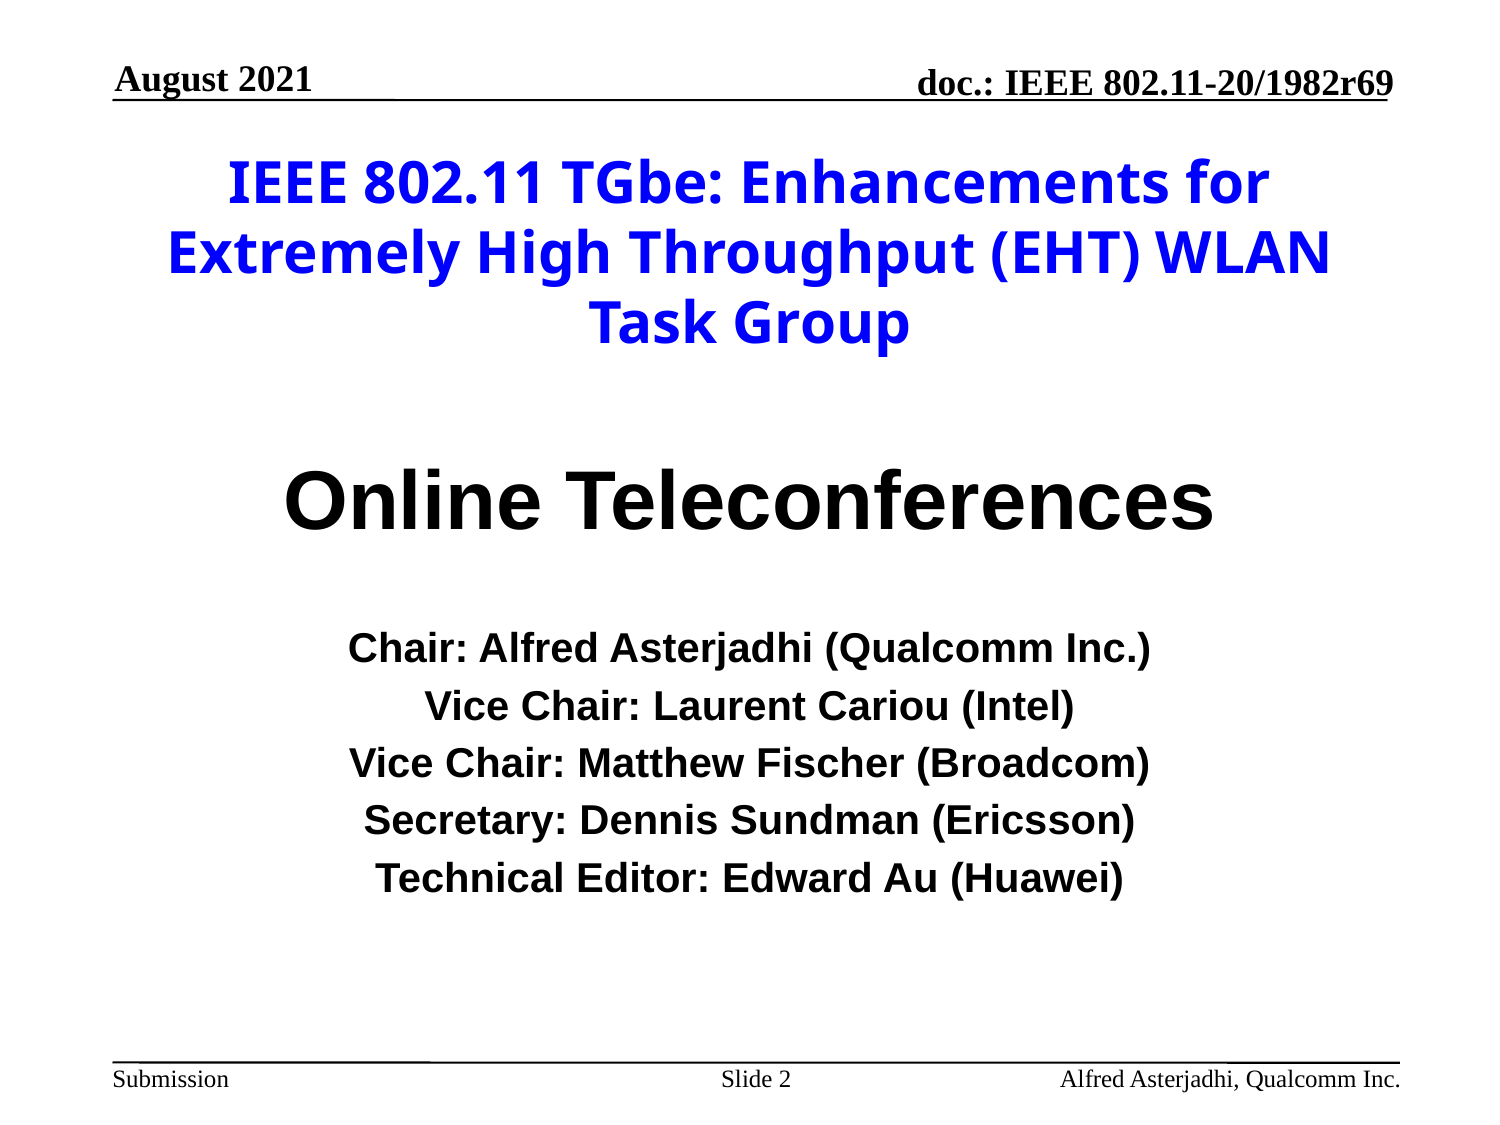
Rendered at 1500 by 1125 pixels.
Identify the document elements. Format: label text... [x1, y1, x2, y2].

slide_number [114, 54, 493, 100]
footer Alfred Asterjadhi, Qualcomm Inc. [878, 1061, 1402, 1093]
list Online Teleconferences Chair: Alfred Asterjadhi (Qualcomm Inc.) Vice Chair: Laurent Cariou (Intel) Vice Chair: Matthew Fischer (Broadcom) Secretary: Dennis Sundman (Ericsson) Technical Editor: Edward Au (Huawei) [112, 449, 1388, 1063]
title IEEE 802.11 TGbe: Enhancements for Extremely High Throughput (EHT) WLAN Task Group [112, 112, 1388, 388]
slide_number Slide 2 [712, 1061, 800, 1123]
